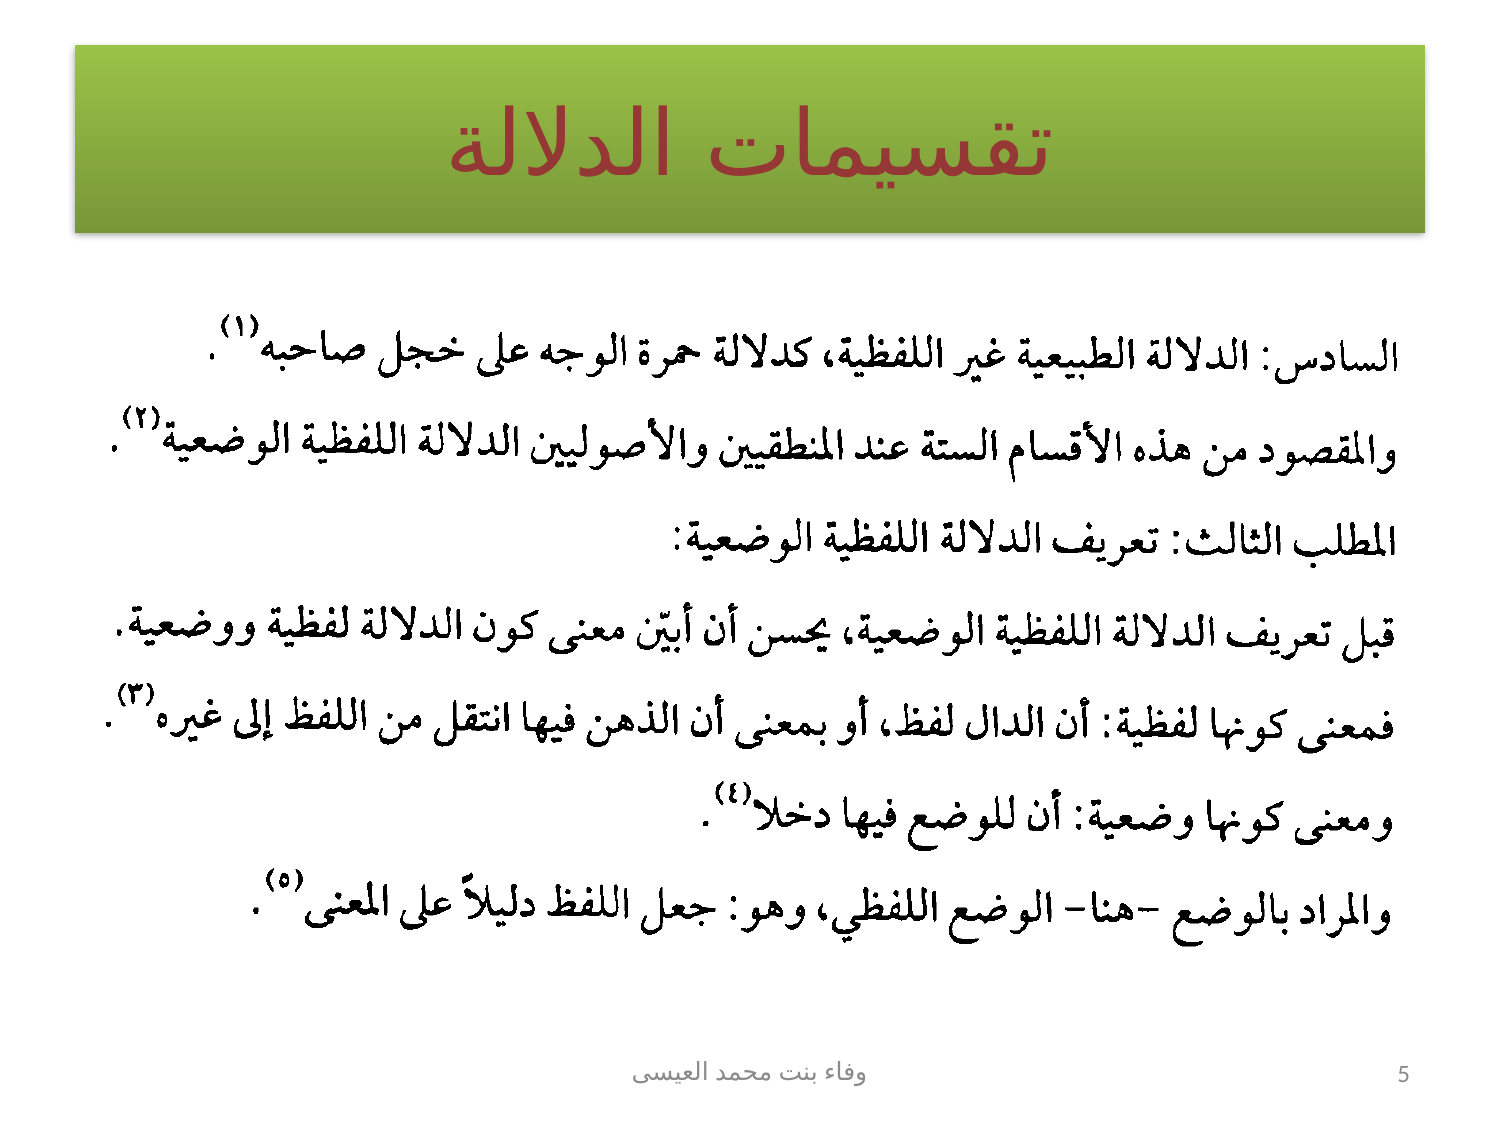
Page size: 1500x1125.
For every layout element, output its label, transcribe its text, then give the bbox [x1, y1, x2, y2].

title تقسيمات الدلالة [75, 45, 1425, 233]
slide_number 5 [1074, 1042, 1425, 1103]
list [74, 313, 1426, 955]
footer وفاء بنت محمد العيسى [512, 1042, 988, 1103]
